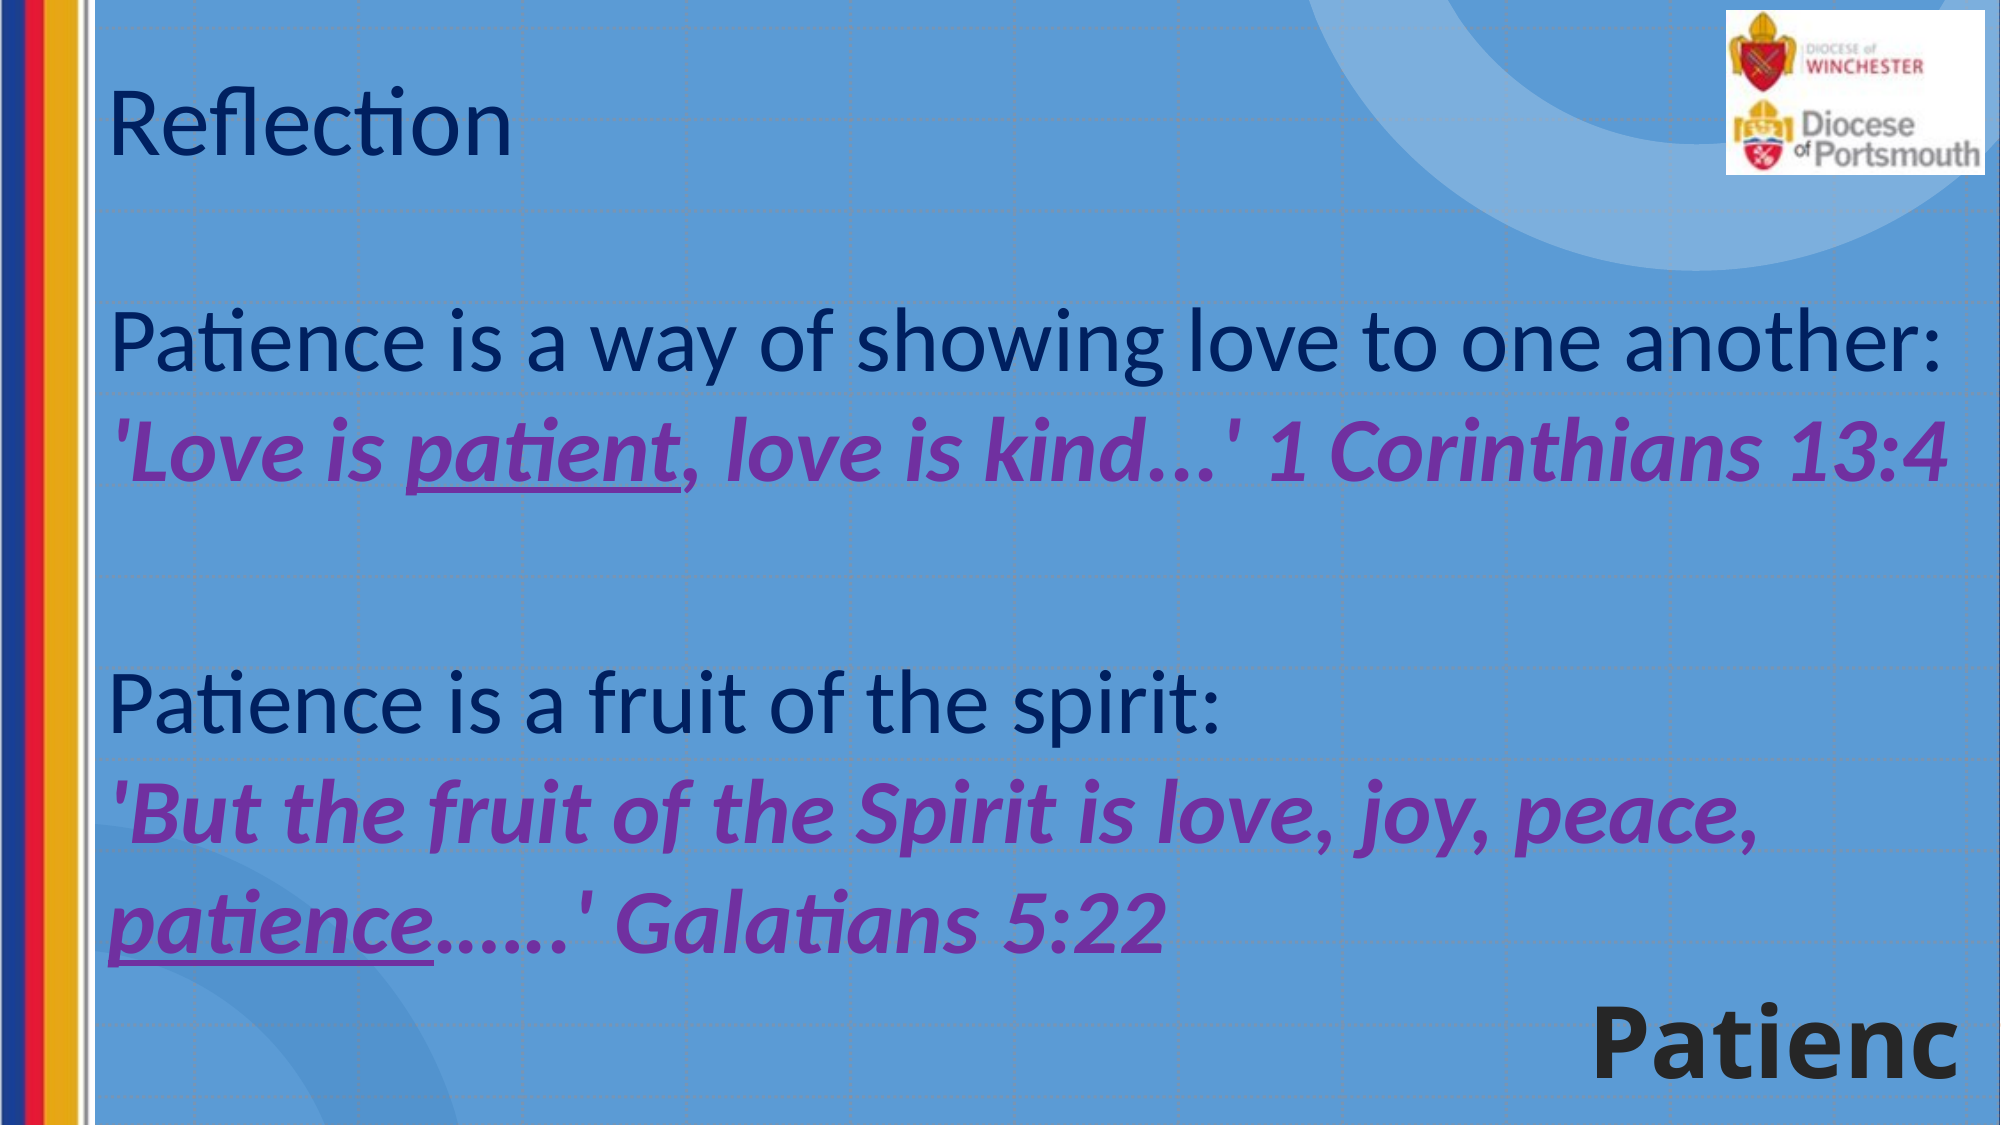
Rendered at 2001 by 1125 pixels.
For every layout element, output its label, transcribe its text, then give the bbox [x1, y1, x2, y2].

text_box Reflection [95, 47, 629, 183]
text_box Patience is a fruit of the spirit: 'But the fruit of the Spirit is love, joy, peace, patience.…..' Galatians 5:22 [95, 634, 1962, 980]
text_box Patience is a way of showing love to one another: 'Love is patient, love is kind...' 1 Corinthians 13:4 [95, 272, 1985, 507]
text_box Patience [1549, 971, 2000, 1125]
picture [0, 0, 95, 1125]
picture [1726, 10, 1985, 175]
